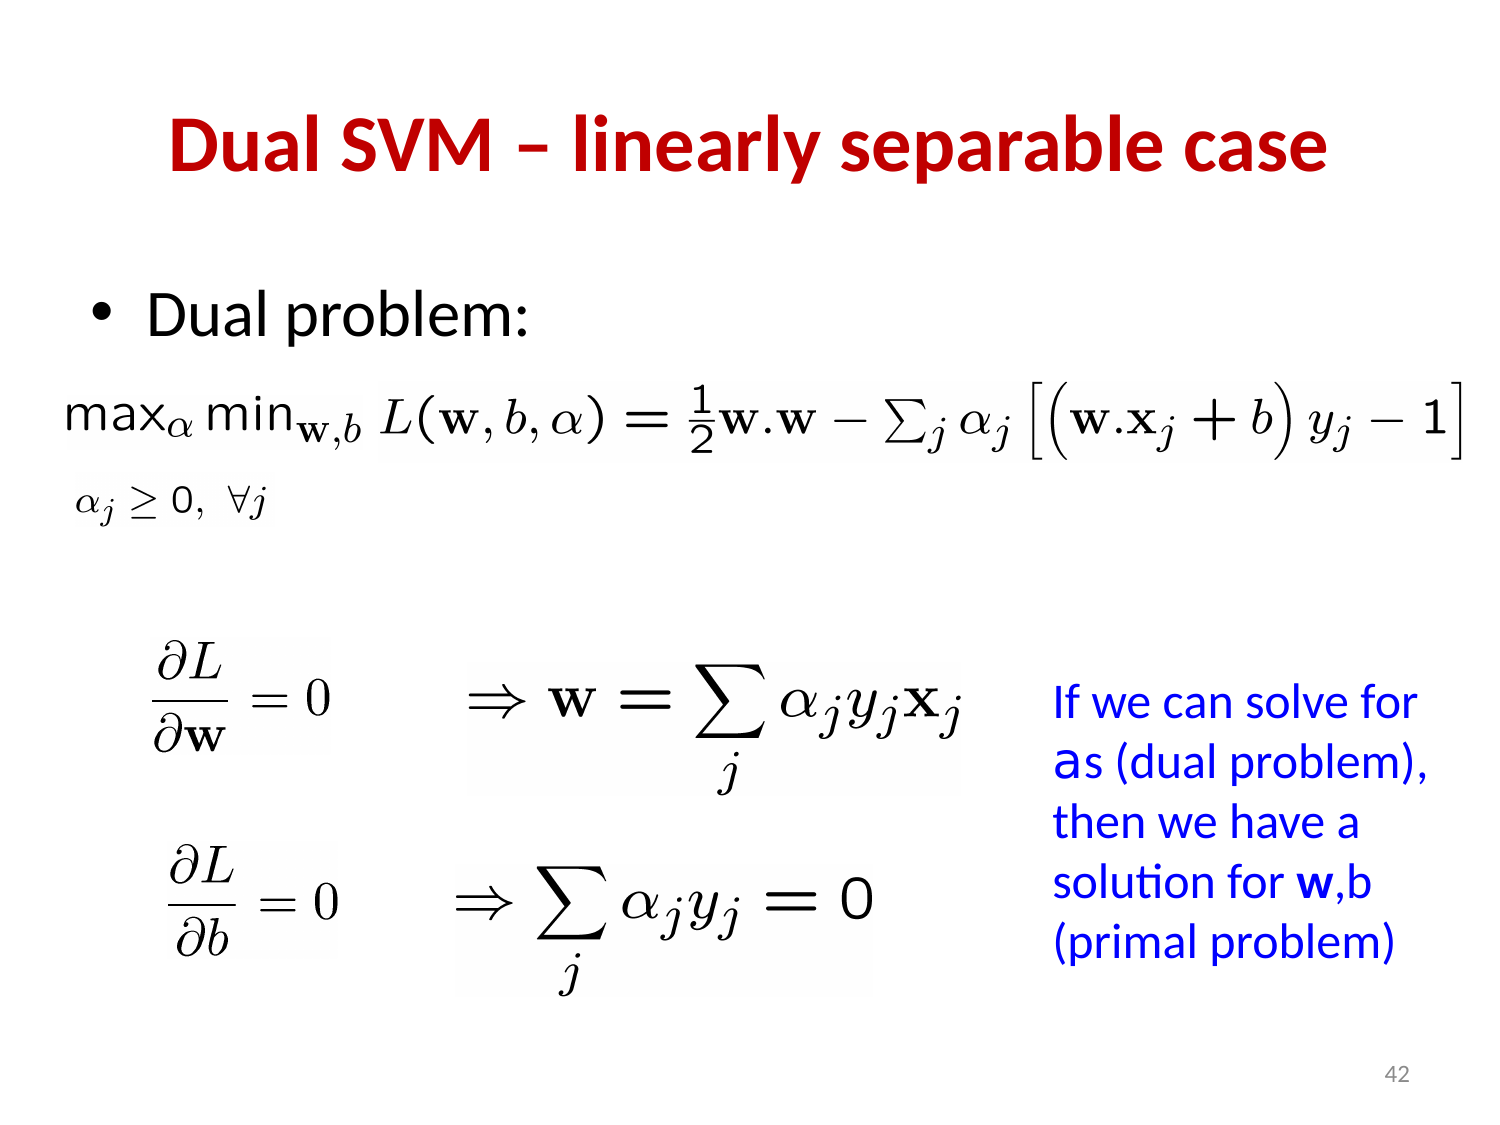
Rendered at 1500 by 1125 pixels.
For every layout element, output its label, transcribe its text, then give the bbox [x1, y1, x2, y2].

slide_number 42 [1074, 1042, 1425, 1103]
picture [467, 662, 961, 797]
picture [378, 381, 1463, 463]
picture [67, 395, 363, 451]
picture [455, 863, 873, 998]
picture [74, 472, 276, 527]
picture [167, 841, 338, 959]
title Dual SVM – linearly separable case [75, 45, 1425, 233]
list Dual problem: [75, 262, 1425, 1005]
text_box If we can solve for as (dual problem), then we have a solution for w,b (primal problem) [1037, 661, 1463, 976]
picture [149, 637, 331, 755]
